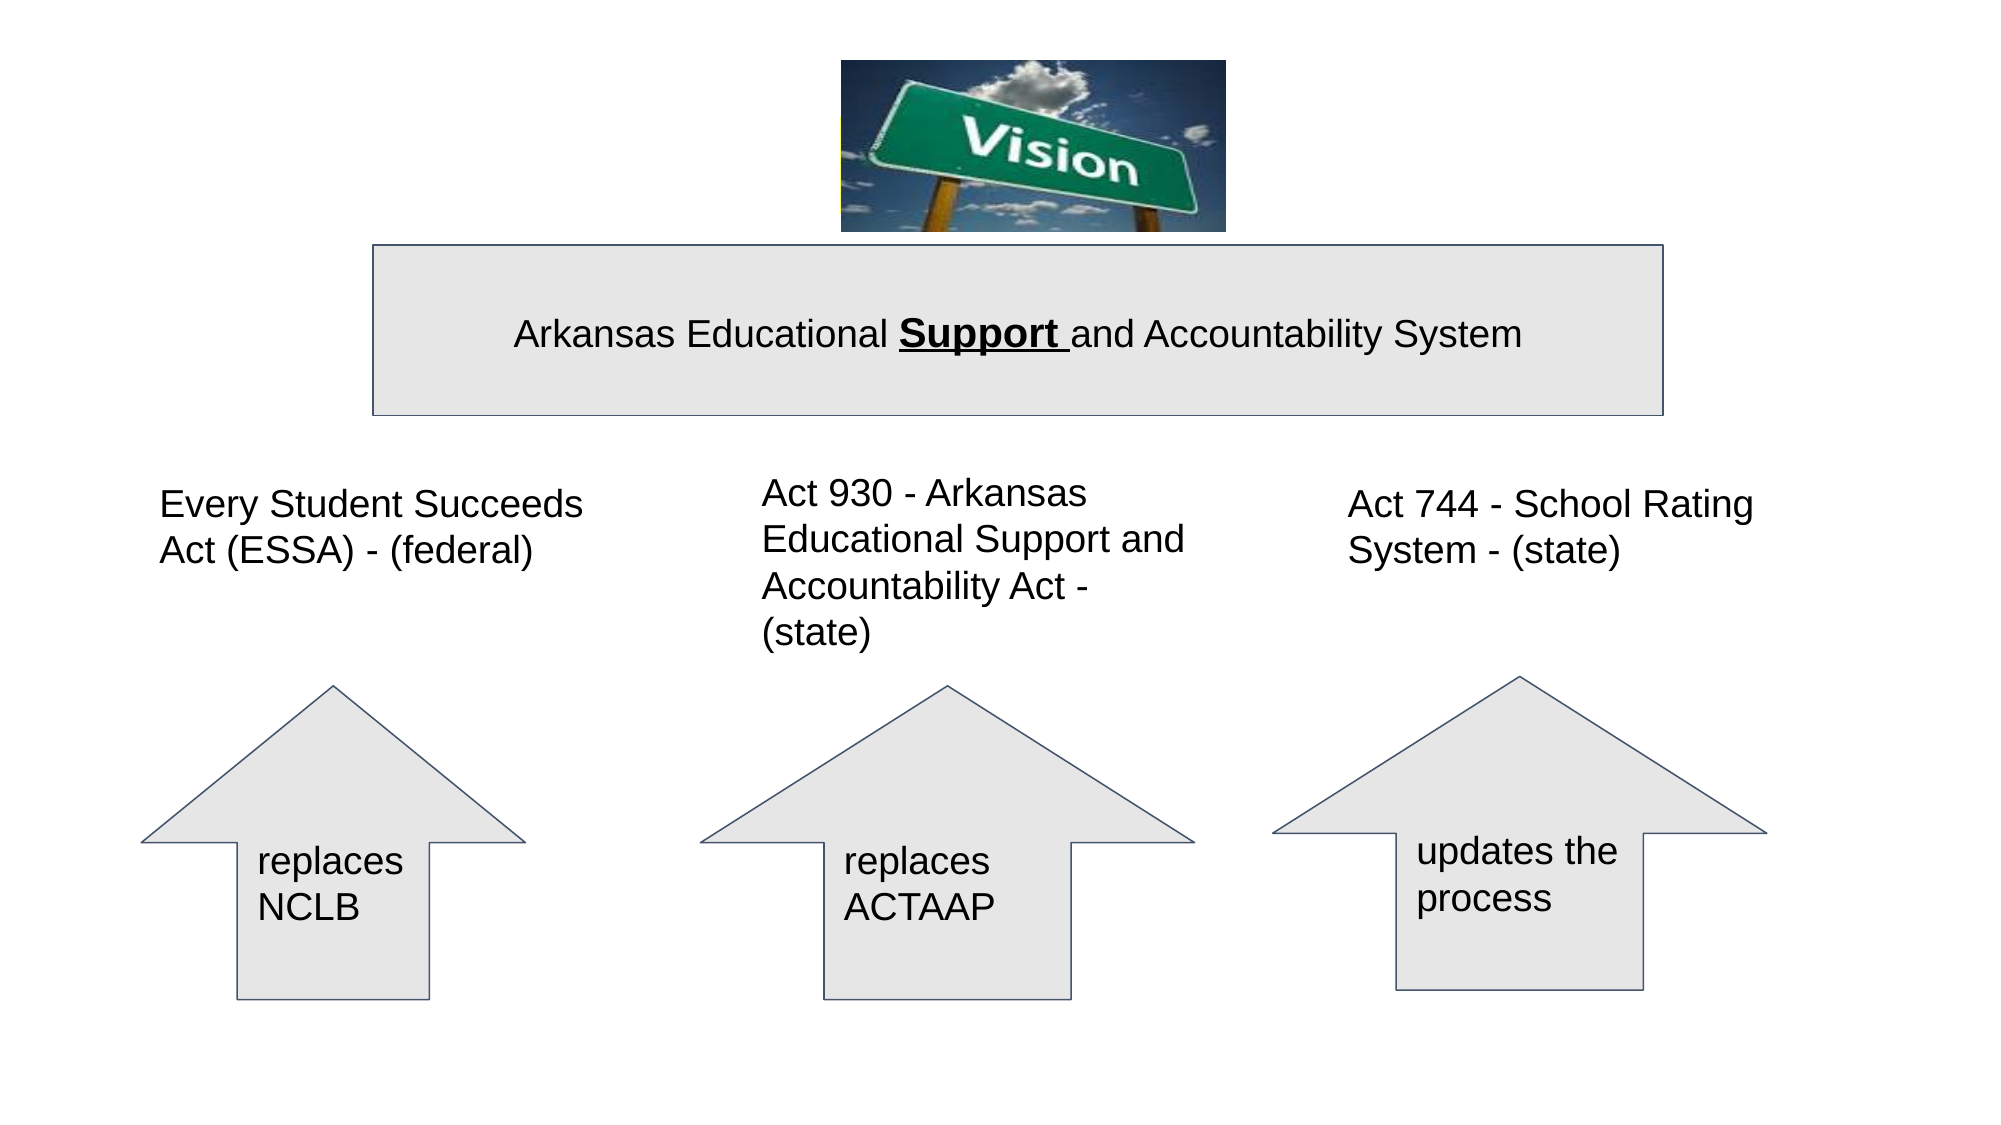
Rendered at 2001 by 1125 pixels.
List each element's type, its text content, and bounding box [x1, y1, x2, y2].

text_box Act 930 - Arkansas Educational Support and Accountability Act - (state) [741, 447, 1225, 744]
text_box Act 744 - School Rating System - (state) [1327, 458, 1811, 791]
text_box Every Student Succeeds Act (ESSA) - (federal) [139, 458, 623, 800]
text_box updates the process [1272, 676, 1767, 991]
text_box replaces ACTAAP [700, 685, 1195, 1000]
text_box replaces NCLB [141, 685, 526, 1000]
picture [841, 60, 1226, 232]
text_box Arkansas Educational Support and Accountability System [372, 244, 1663, 416]
